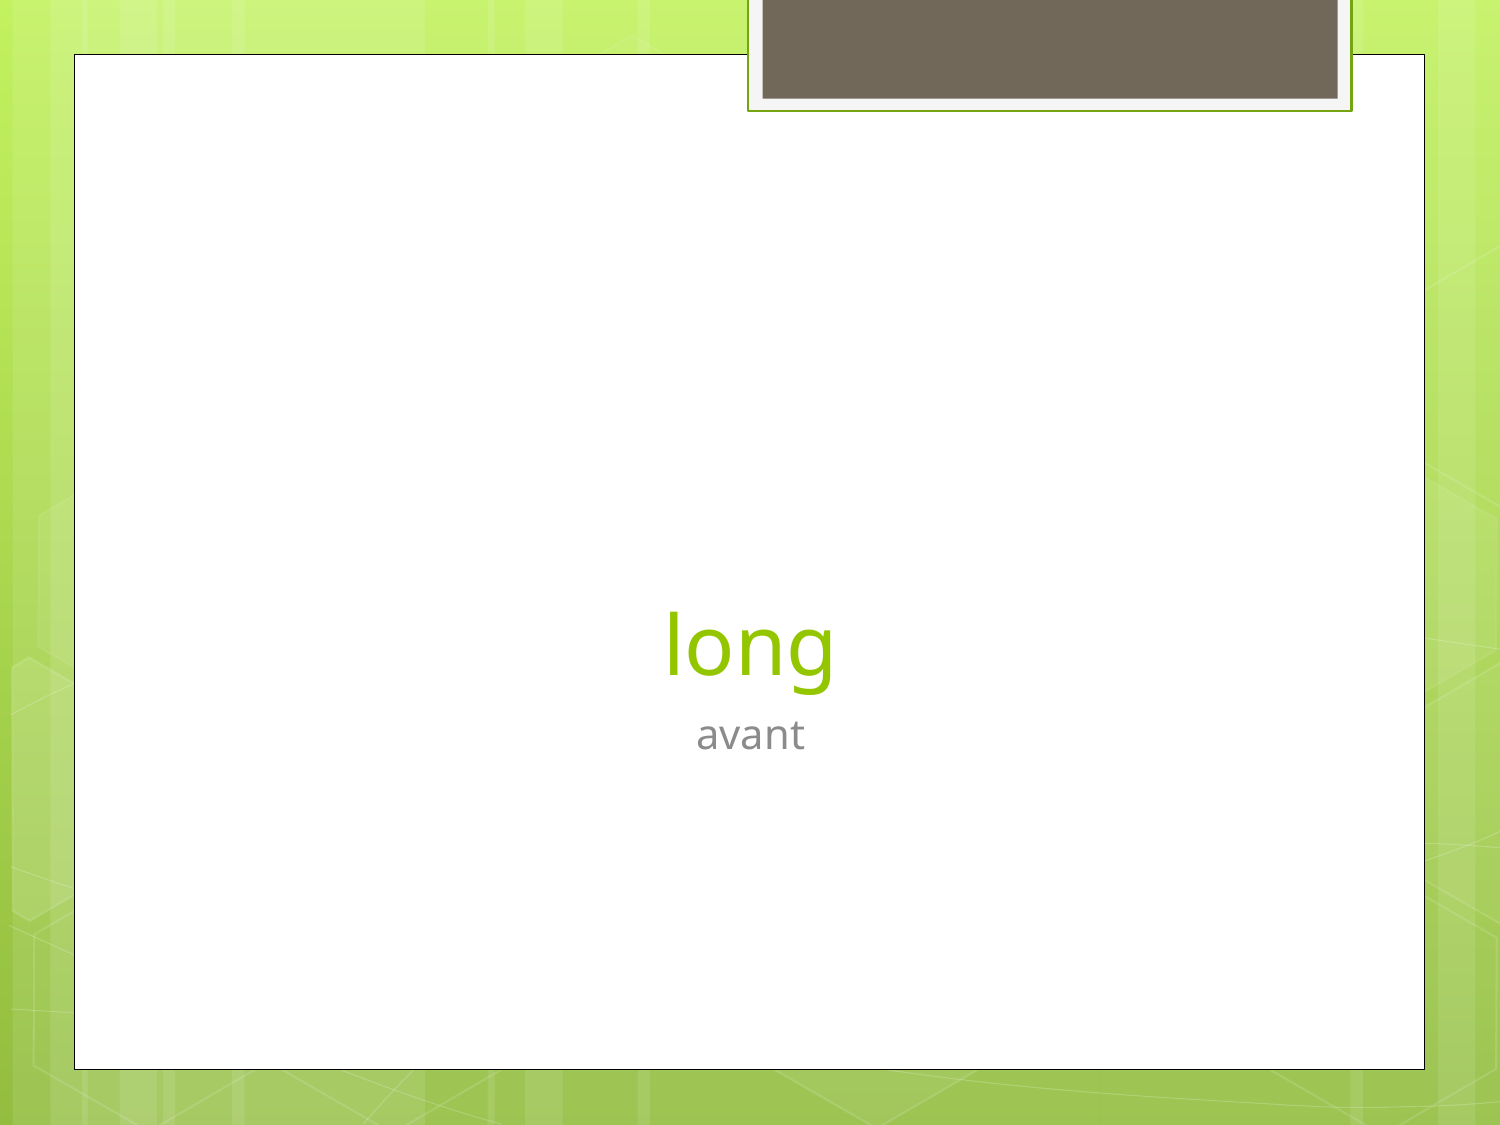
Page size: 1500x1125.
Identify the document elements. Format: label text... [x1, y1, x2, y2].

list avant [206, 699, 1296, 950]
title long [206, 475, 1296, 699]
